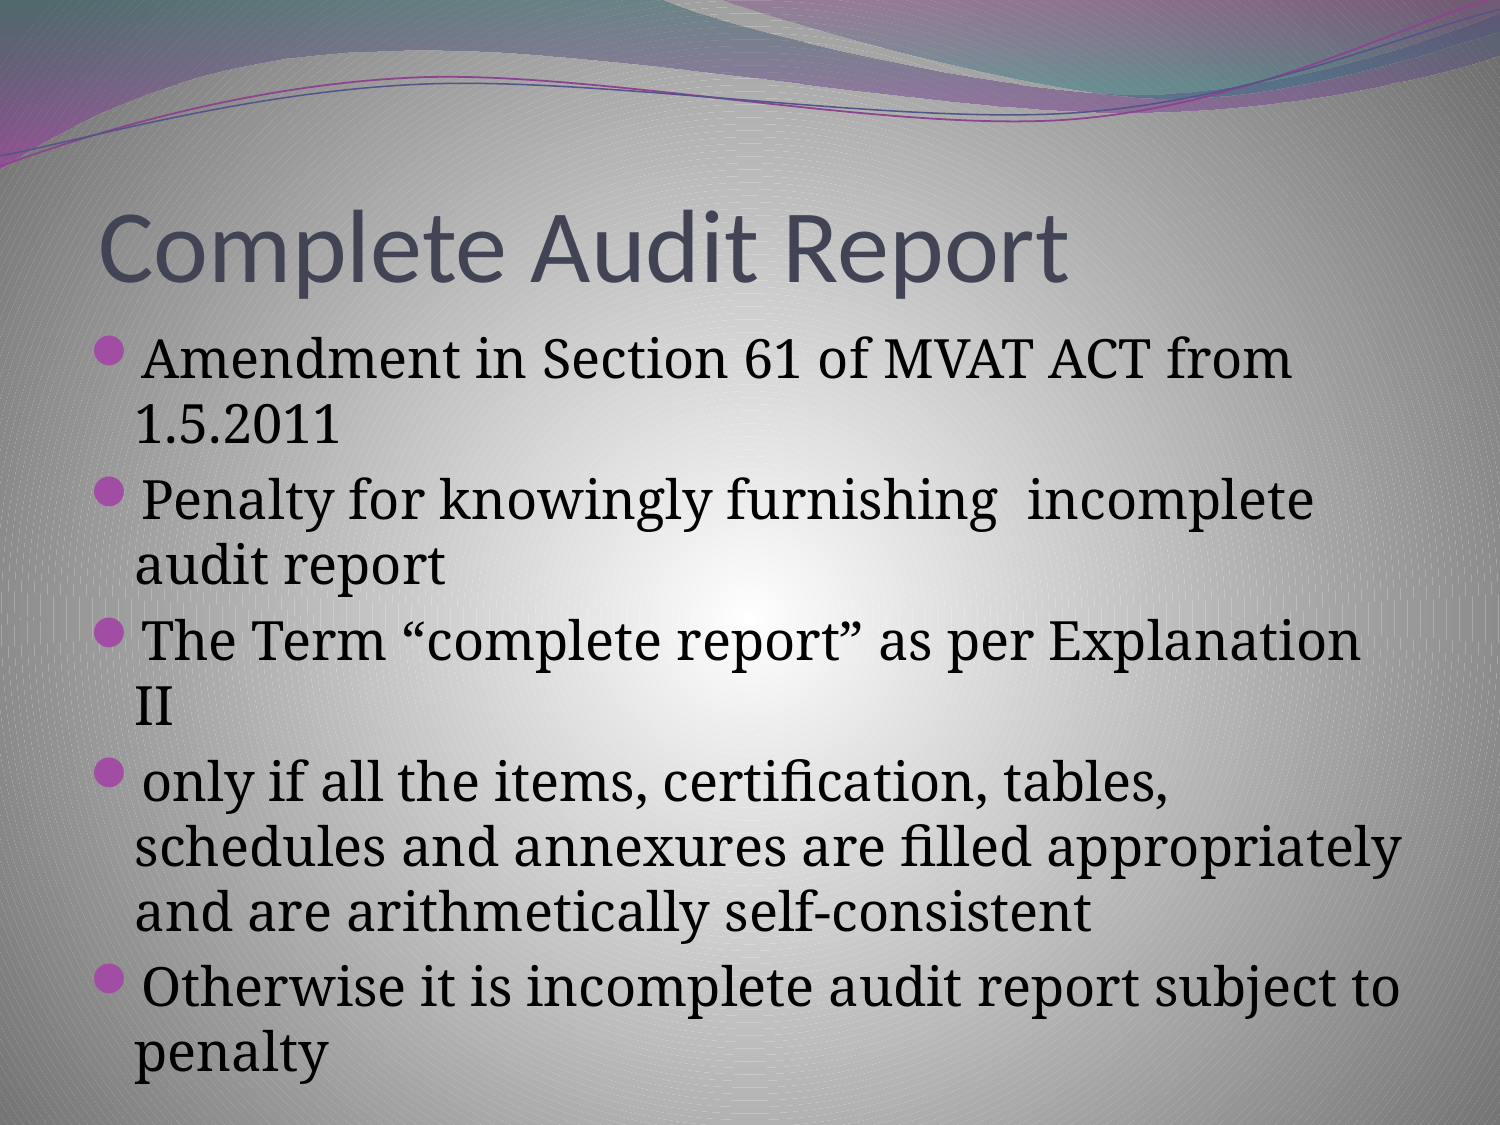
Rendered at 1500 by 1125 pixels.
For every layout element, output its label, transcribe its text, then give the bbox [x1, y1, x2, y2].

list Amendment in Section 61 of MVAT ACT from 1.5.2011 Penalty for knowingly furnishing incomplete audit report The Term “complete report” as per Explanation II only if all the items, certification, tables, schedules and annexures are filled appropriately and are arithmetically self-consistent Otherwise it is incomplete audit report subject to penalty [75, 317, 1425, 1038]
title Complete Audit Report [75, 115, 1425, 303]
